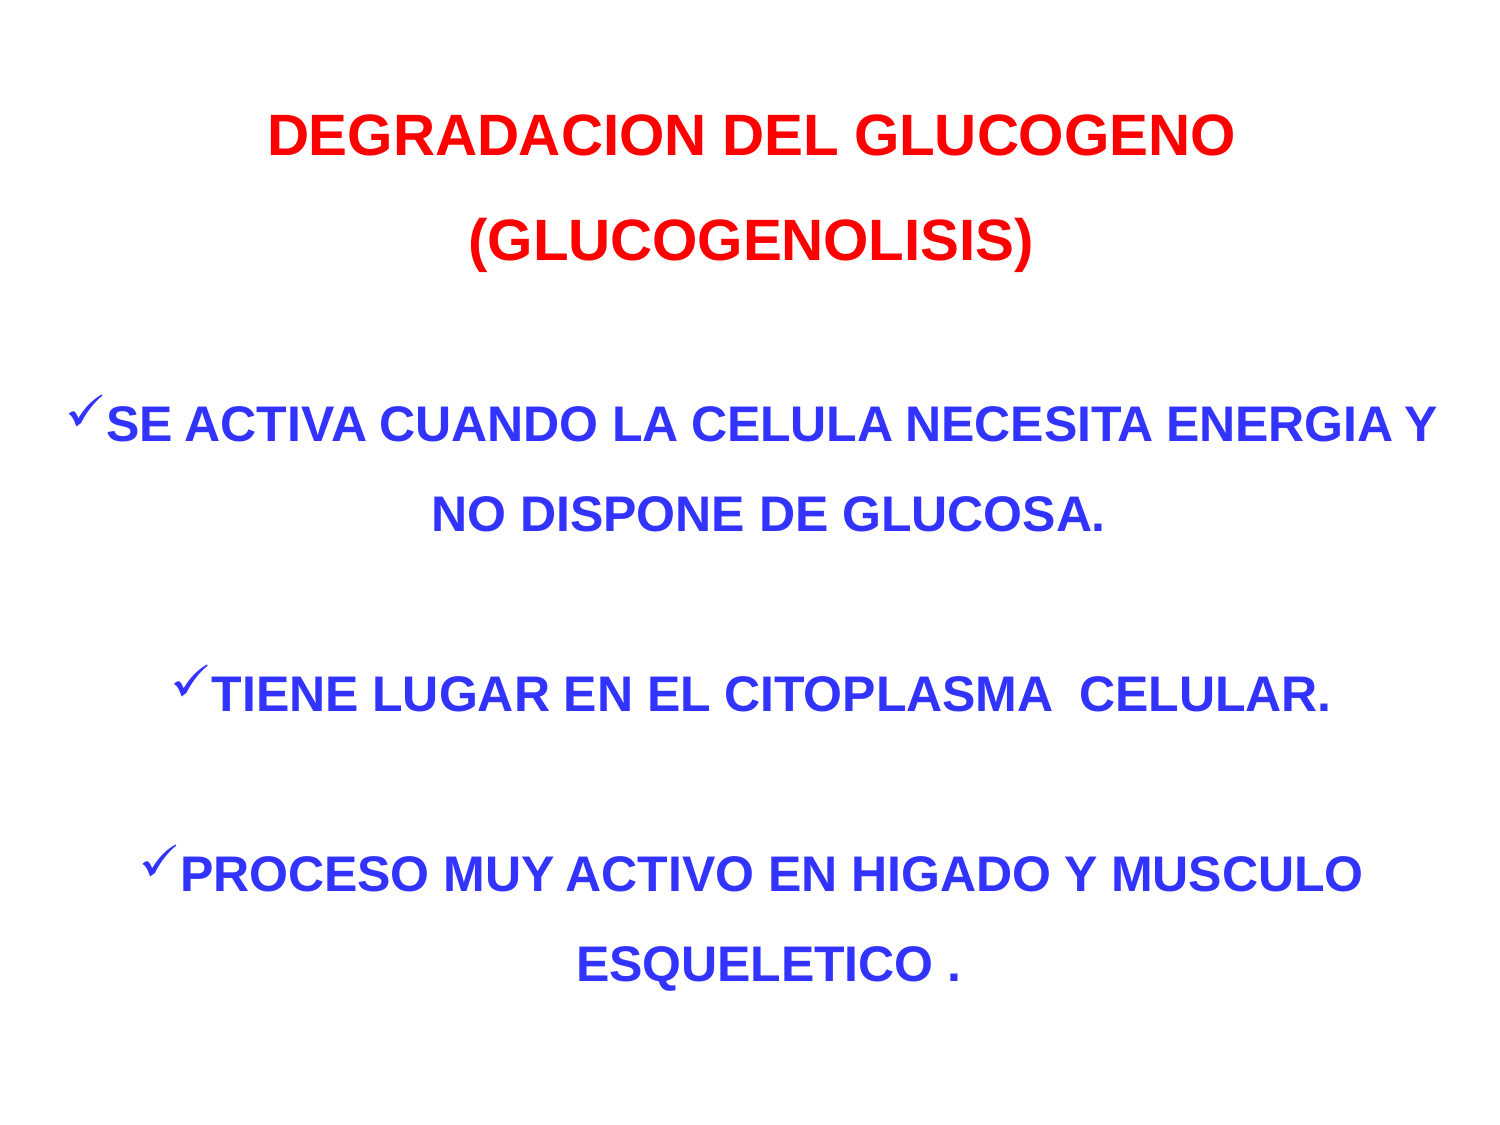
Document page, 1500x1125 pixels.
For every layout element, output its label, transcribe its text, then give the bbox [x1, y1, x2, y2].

text_box DEGRADACION DEL GLUCOGENO (GLUCOGENOLISIS) SE ACTIVA CUANDO LA CELULA NECESITA ENERGIA Y NO DISPONE DE GLUCOSA. TIENE LUGAR EN EL CITOPLASMA CELULAR. PROCESO MUY ACTIVO EN HIGADO Y MUSCULO ESQUELETICO . [45, 54, 1458, 1060]
